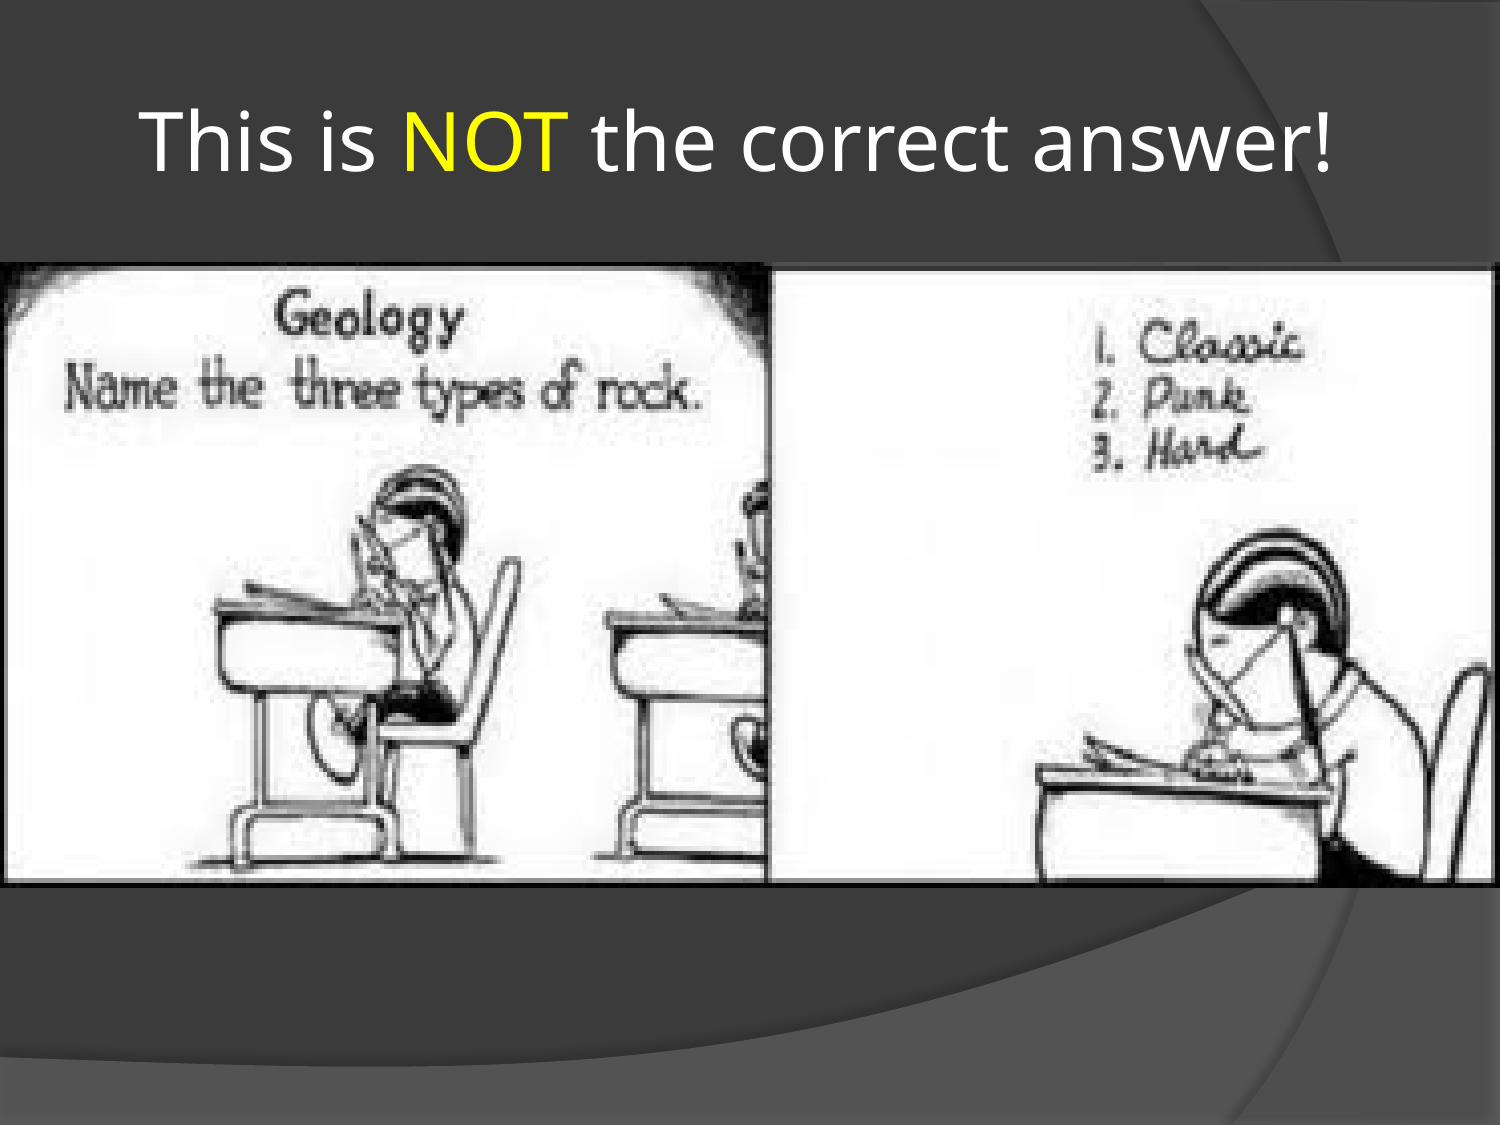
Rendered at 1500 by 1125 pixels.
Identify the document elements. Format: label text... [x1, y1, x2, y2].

title This is NOT the correct answer! [75, 45, 1400, 233]
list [0, 262, 1500, 888]
